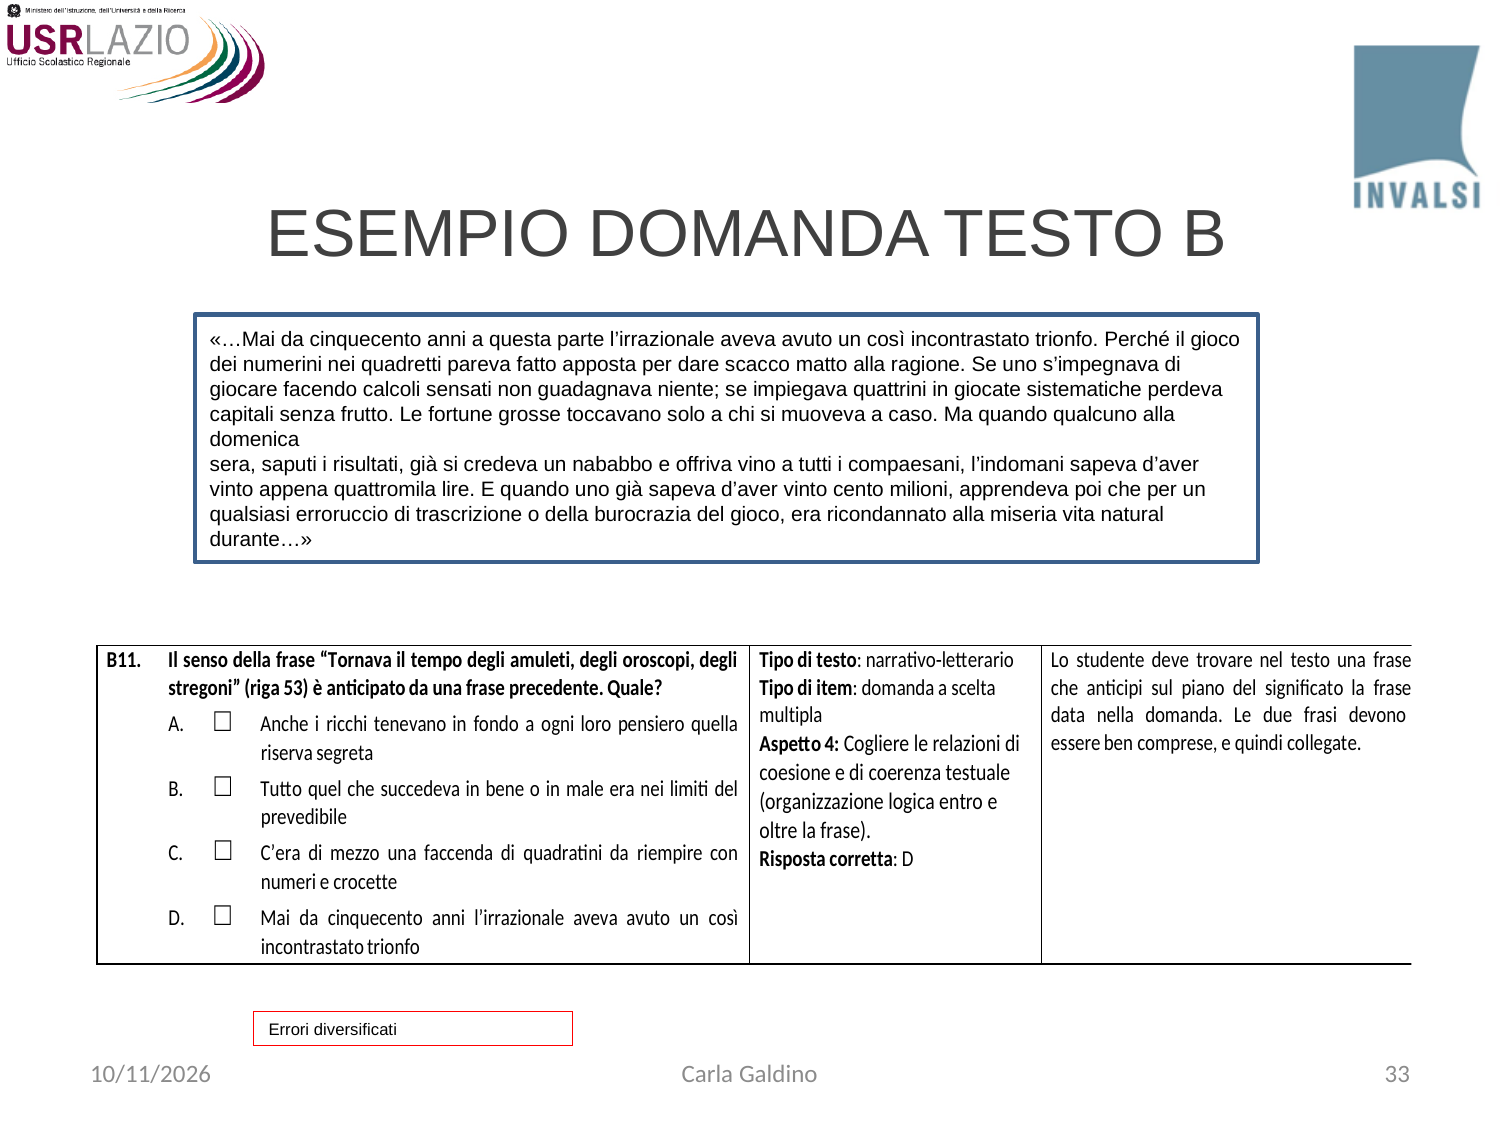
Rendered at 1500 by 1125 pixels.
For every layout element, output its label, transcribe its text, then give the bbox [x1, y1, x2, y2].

picture [0, 0, 267, 104]
footer Carla Galdino [512, 1042, 988, 1103]
picture [1345, 30, 1500, 224]
slide_number 33 [1074, 1042, 1425, 1103]
title ESEMPIO DOMANDA TESTO B [171, 168, 1324, 291]
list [88, 644, 1412, 988]
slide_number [75, 1042, 425, 1103]
text_box Errori diversificati [253, 1011, 573, 1046]
text_box «…Mai da cinquecento anni a questa parte l’irrazionale aveva avuto un così incontrastato trionfo. Perché il gioco dei numerini nei quadretti pareva fatto apposta per dare scacco matto alla ragione. Se uno s’impegnava di giocare facendo calcoli sensati non guadagnava niente; se impiegava quattrini in giocate sistematiche perdeva capitali senza frutto. Le fortune grosse toccavano solo a chi si muoveva a caso. Ma quando qualcuno alla domenica sera, saputi i risultati, già si credeva un nababbo e offriva vino a tutti i compaesani, l’indomani sapeva d’aver vinto appena quattromila lire. E quando uno già sapeva d’aver vinto cento milioni, apprendeva poi che per un qualsiasi erroruccio di trascrizione o della burocrazia del gioco, era ricondannato alla miseria vita natural durante…» [193, 312, 1260, 564]
